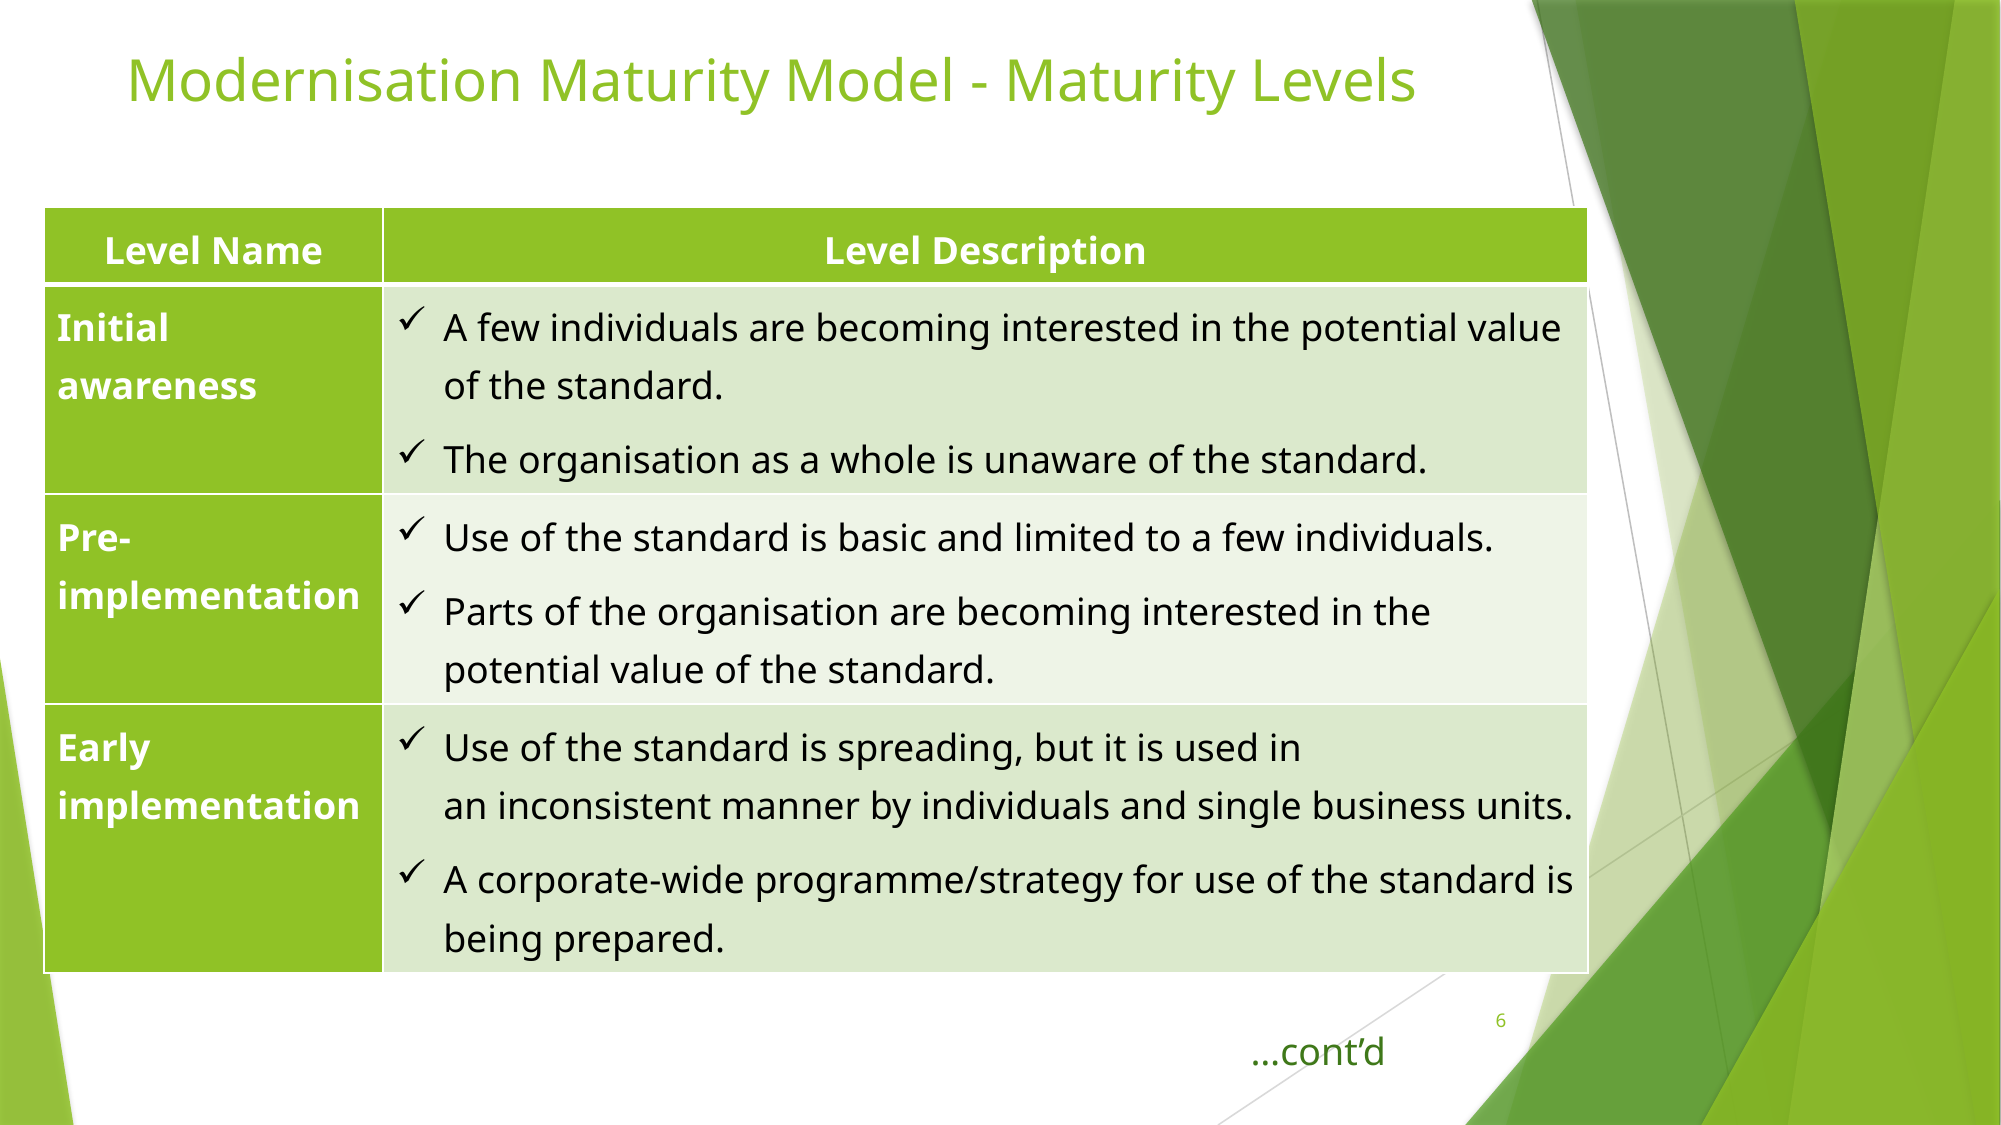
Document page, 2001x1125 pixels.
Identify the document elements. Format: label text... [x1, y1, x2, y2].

table_cell Pre-implementation [45, 495, 382, 703]
table_cell Initial awareness [45, 287, 382, 493]
table_header Level Description [384, 208, 1587, 282]
table_cell Early implementation [45, 705, 382, 972]
text_box …cont’d [1235, 1020, 1498, 1081]
title Modernisation Maturity Model - Maturity Levels [111, 35, 1522, 206]
table_cell Use of the standard is basic and limited to a few individuals. Parts of the organisation are becoming interested in the potential value of the standard. [384, 495, 1587, 703]
slide_number 6 [1409, 991, 1522, 1051]
table_header Level Name [45, 208, 382, 282]
table_cell A few individuals are becoming interested in the potential value of the standard. The organisation as a whole is unaware of the standard. [384, 287, 1587, 493]
table_cell Use of the standard is spreading, but it is used in an inconsistent manner by individuals and single business units. A corporate-wide programme/strategy for use of the standard is being prepared. [384, 705, 1587, 972]
